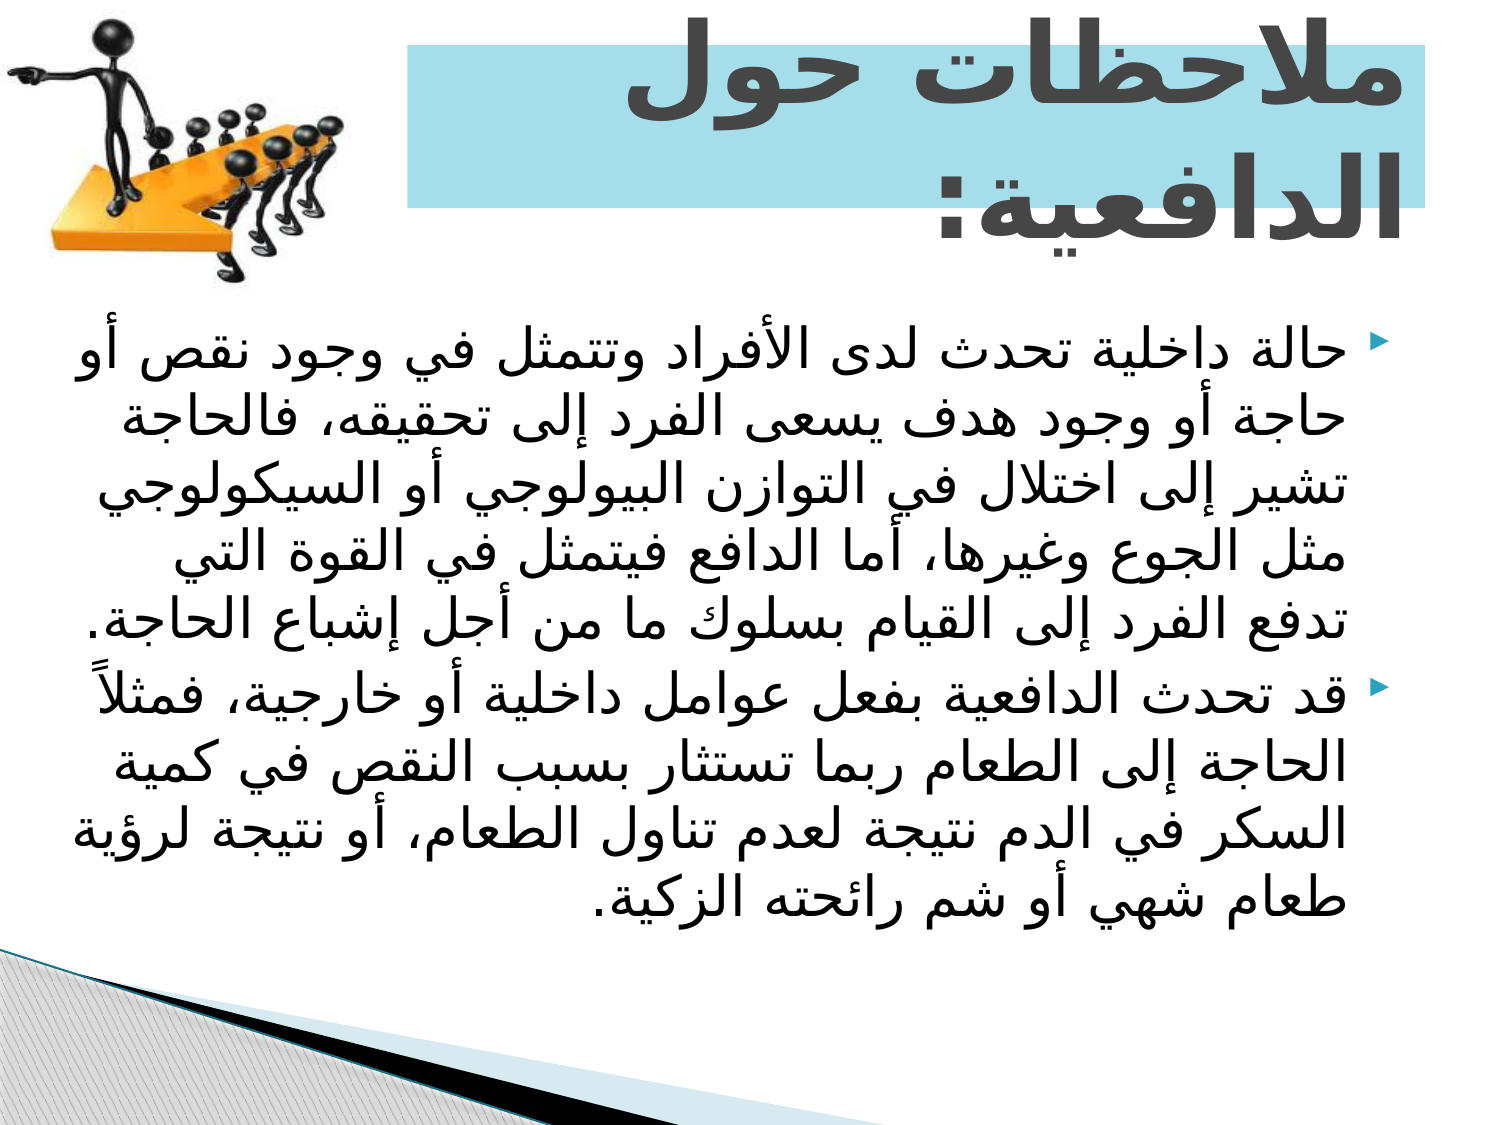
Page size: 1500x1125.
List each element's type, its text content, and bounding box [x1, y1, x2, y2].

title ملاحظات حول الدافعية: [407, 45, 1425, 209]
picture [0, 0, 352, 303]
list حالة داخلية تحدث لدى الأفراد وتتمثل في وجود نقص أو حاجة أو وجود هدف يسعى الفرد إلى تحقيقه، فالحاجة تشير إلى اختلال في التوازن البيولوجي أو السيكولوجي مثل الجوع وغيرها، أما الدافع فيتمثل في القوة التي تدفع الفرد إلى القيام بسلوك ما من أجل إشباع الحاجة. قد تحدث الدافعية بفعل عوامل داخلية أو خارجية، فمثلاً الحاجة إلى الطعام ربما تستثار بسبب النقص في كمية السكر في الدم نتيجة لعدم تناول الطعام، أو نتيجة لرؤية طعام شهي أو شم رائحته الزكية. [41, 304, 1425, 1047]
